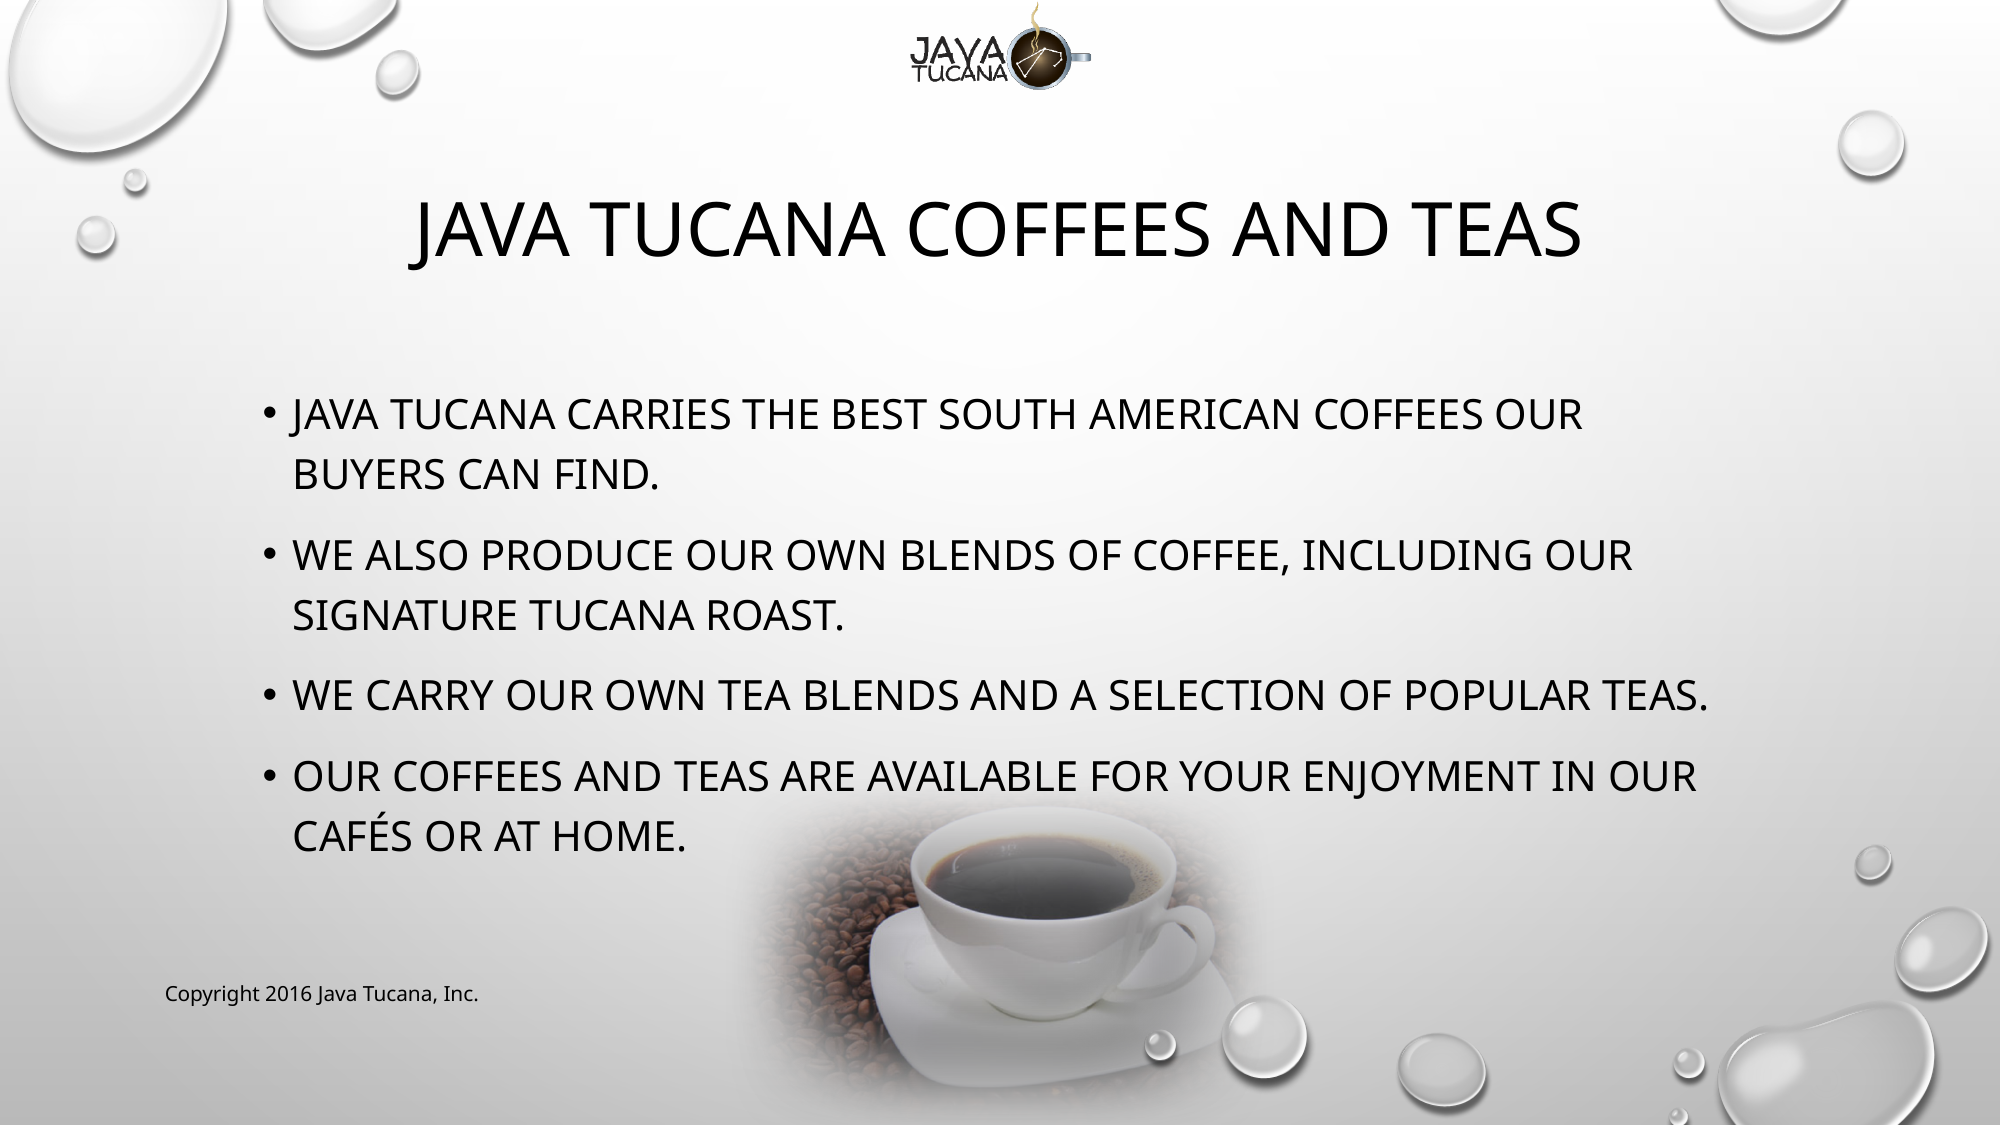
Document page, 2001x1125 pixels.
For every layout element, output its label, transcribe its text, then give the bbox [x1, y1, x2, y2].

footer Copyright 2016 Java Tucana, Inc. [149, 965, 1245, 1025]
picture [0, 0, 2000, 1125]
list Java Tucana carries the best South American coffees our buyers can find. We also produce our own blends of coffee, including our signature Tucana Roast. We carry our own tea blends and a selection of popular teas. Our coffees and teas are available for your enjoyment in our cafés or at home. [247, 370, 1763, 1030]
title Java Tucana Coffees and Teas [149, 101, 1851, 364]
